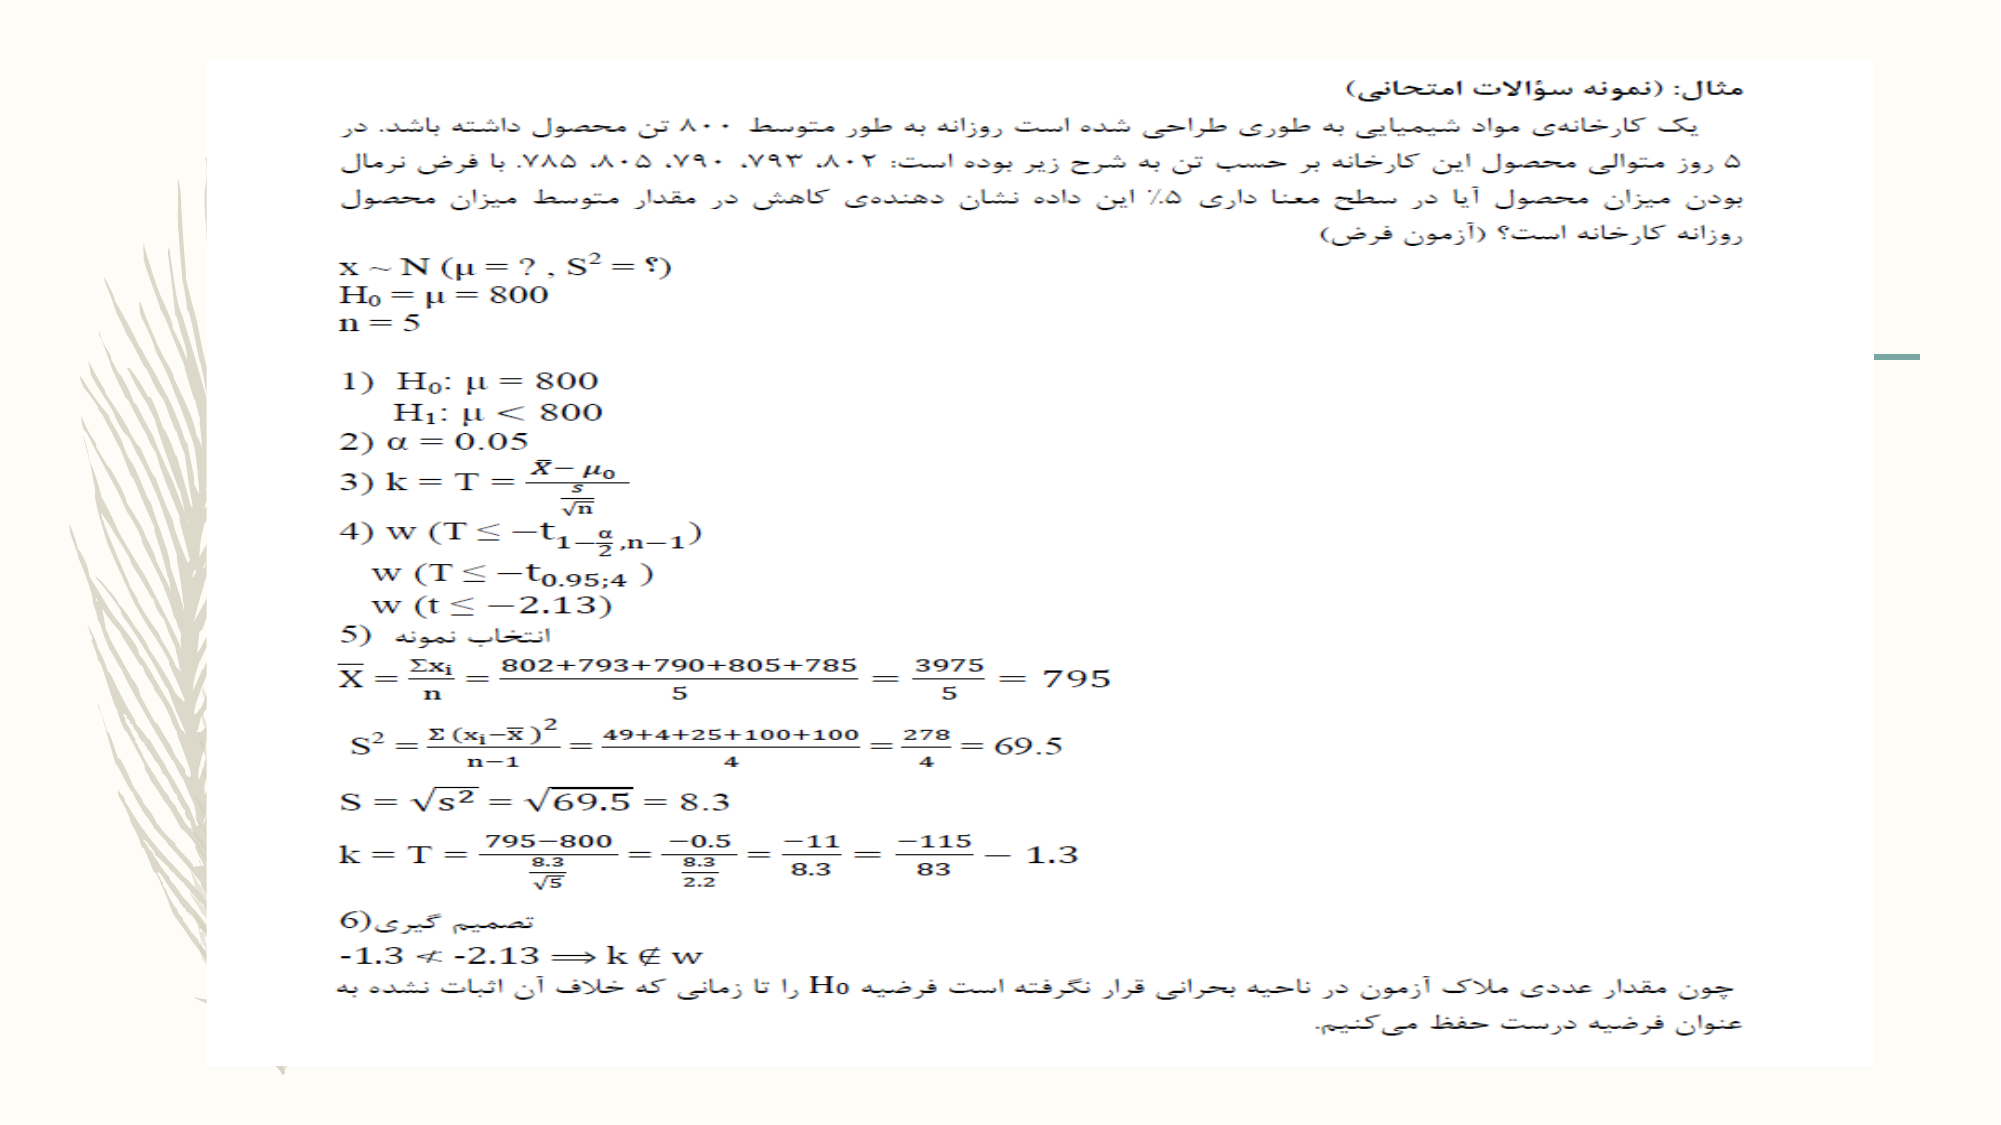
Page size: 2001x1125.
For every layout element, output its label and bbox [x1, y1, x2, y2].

picture [206, 59, 1875, 1066]
